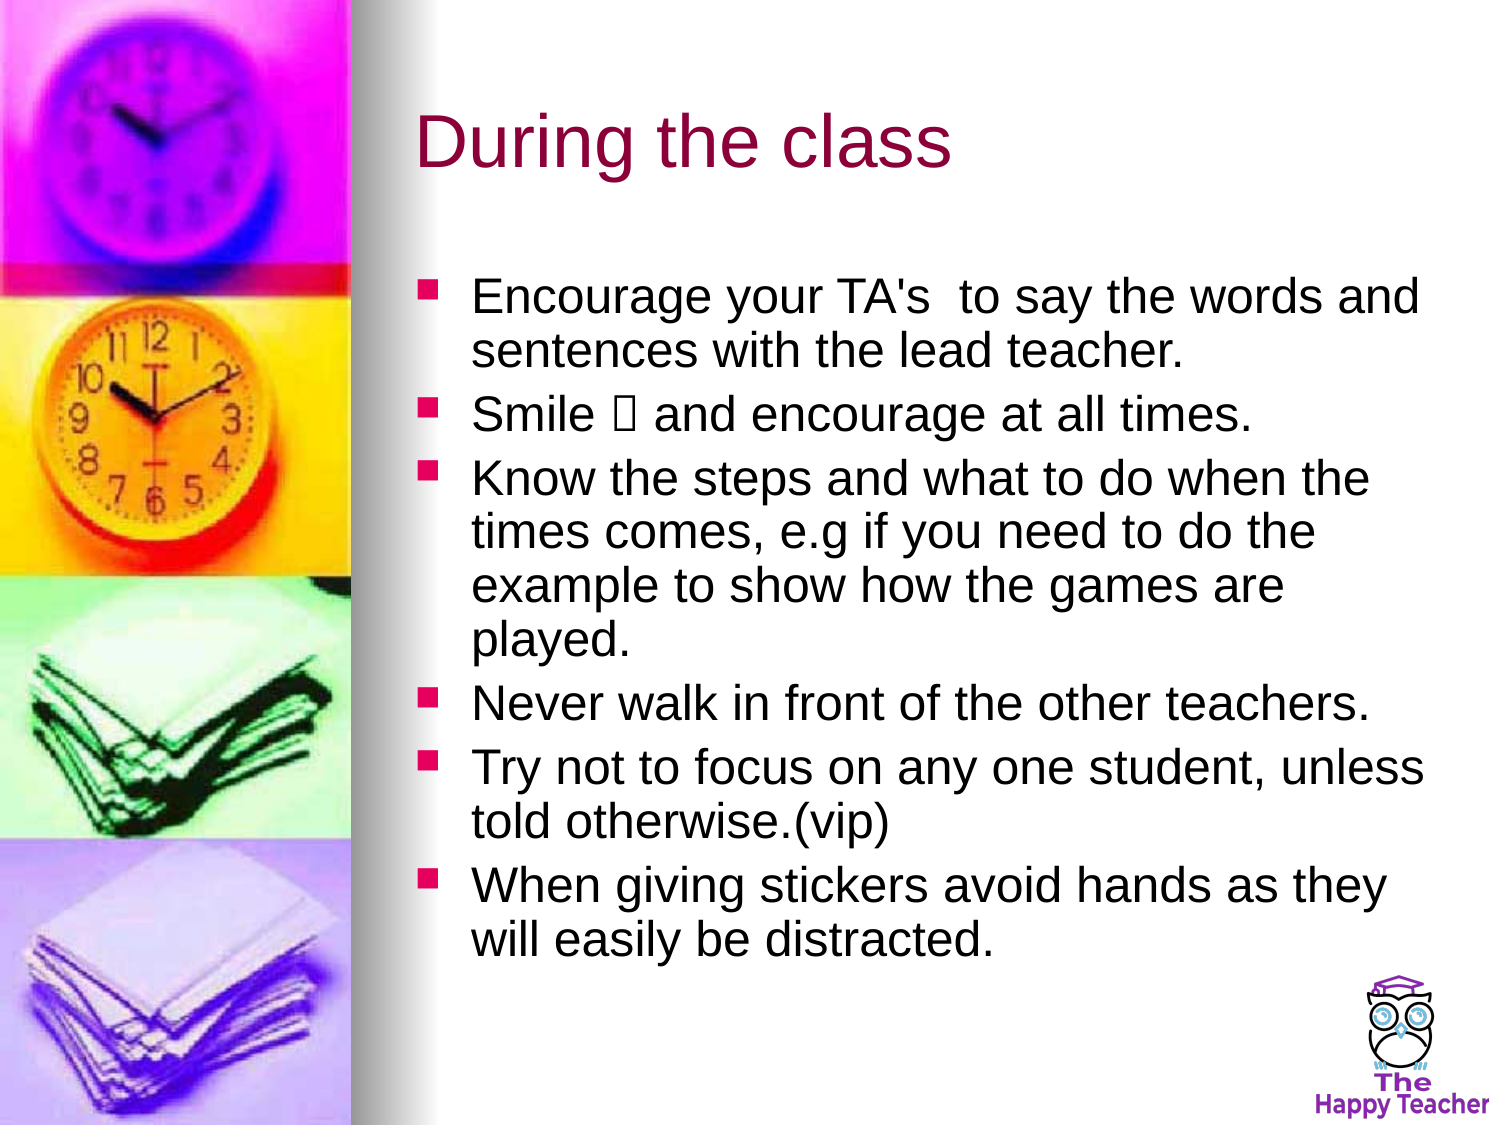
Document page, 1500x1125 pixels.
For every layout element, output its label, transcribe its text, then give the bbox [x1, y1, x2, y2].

picture [1316, 975, 1490, 1119]
title During the class [399, 37, 1451, 238]
list Encourage your TA's to say the words and sentences with the lead teacher. Smile  and encourage at all times. Know the steps and what to do when the times comes, e.g if you need to do the example to show how the games are played. Never walk in front of the other teachers. Try not to focus on any one student, unless told otherwise.(vip) When giving stickers avoid hands as they will easily be distracted. [399, 262, 1451, 981]
picture [0, 0, 351, 1125]
